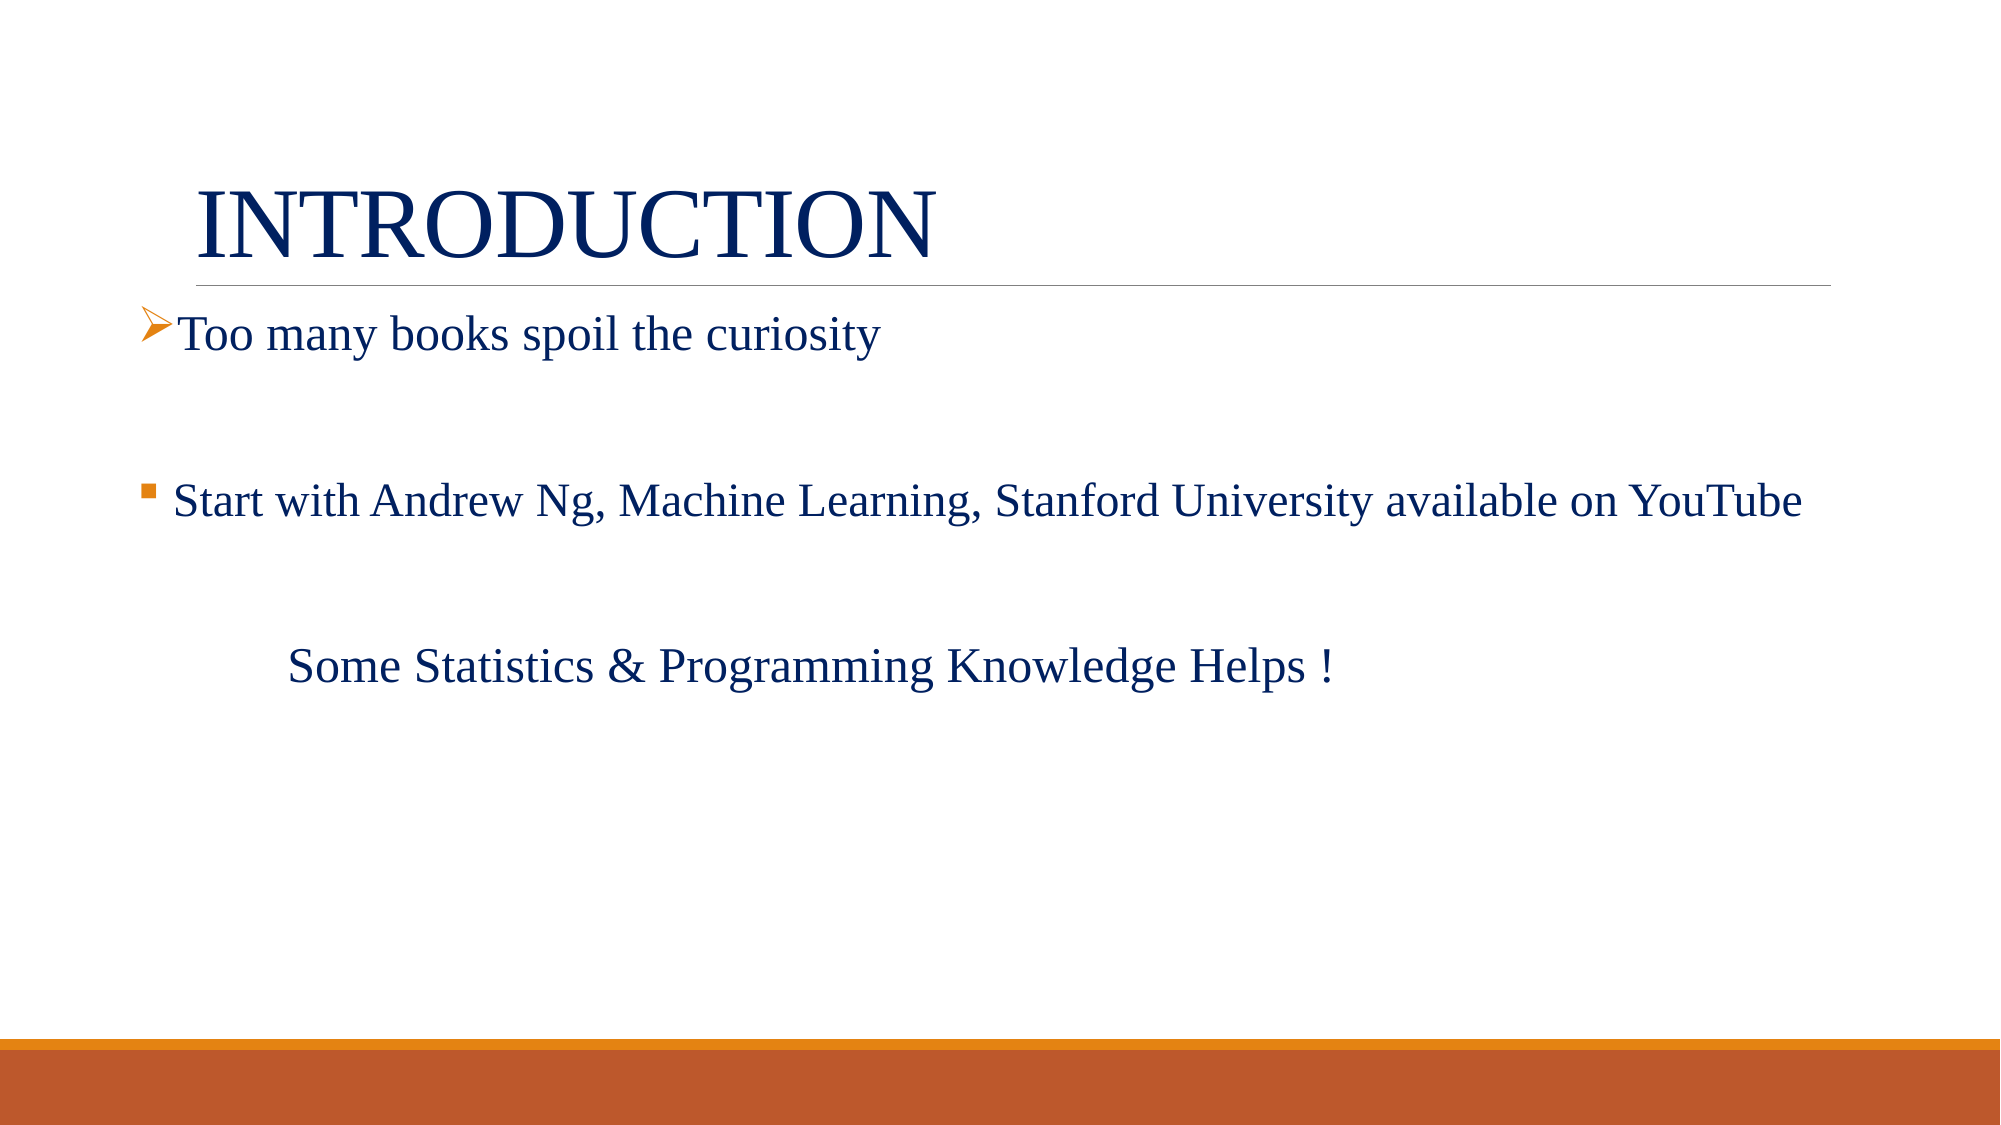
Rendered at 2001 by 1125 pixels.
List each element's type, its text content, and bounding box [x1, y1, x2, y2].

list Too many books spoil the curiosity Start with Andrew Ng, Machine Learning, Stanford University available on YouTube Some Statistics & Programming Knowledge Helps ! [137, 299, 1863, 1046]
title INTRODUCTION [180, 47, 1830, 285]
